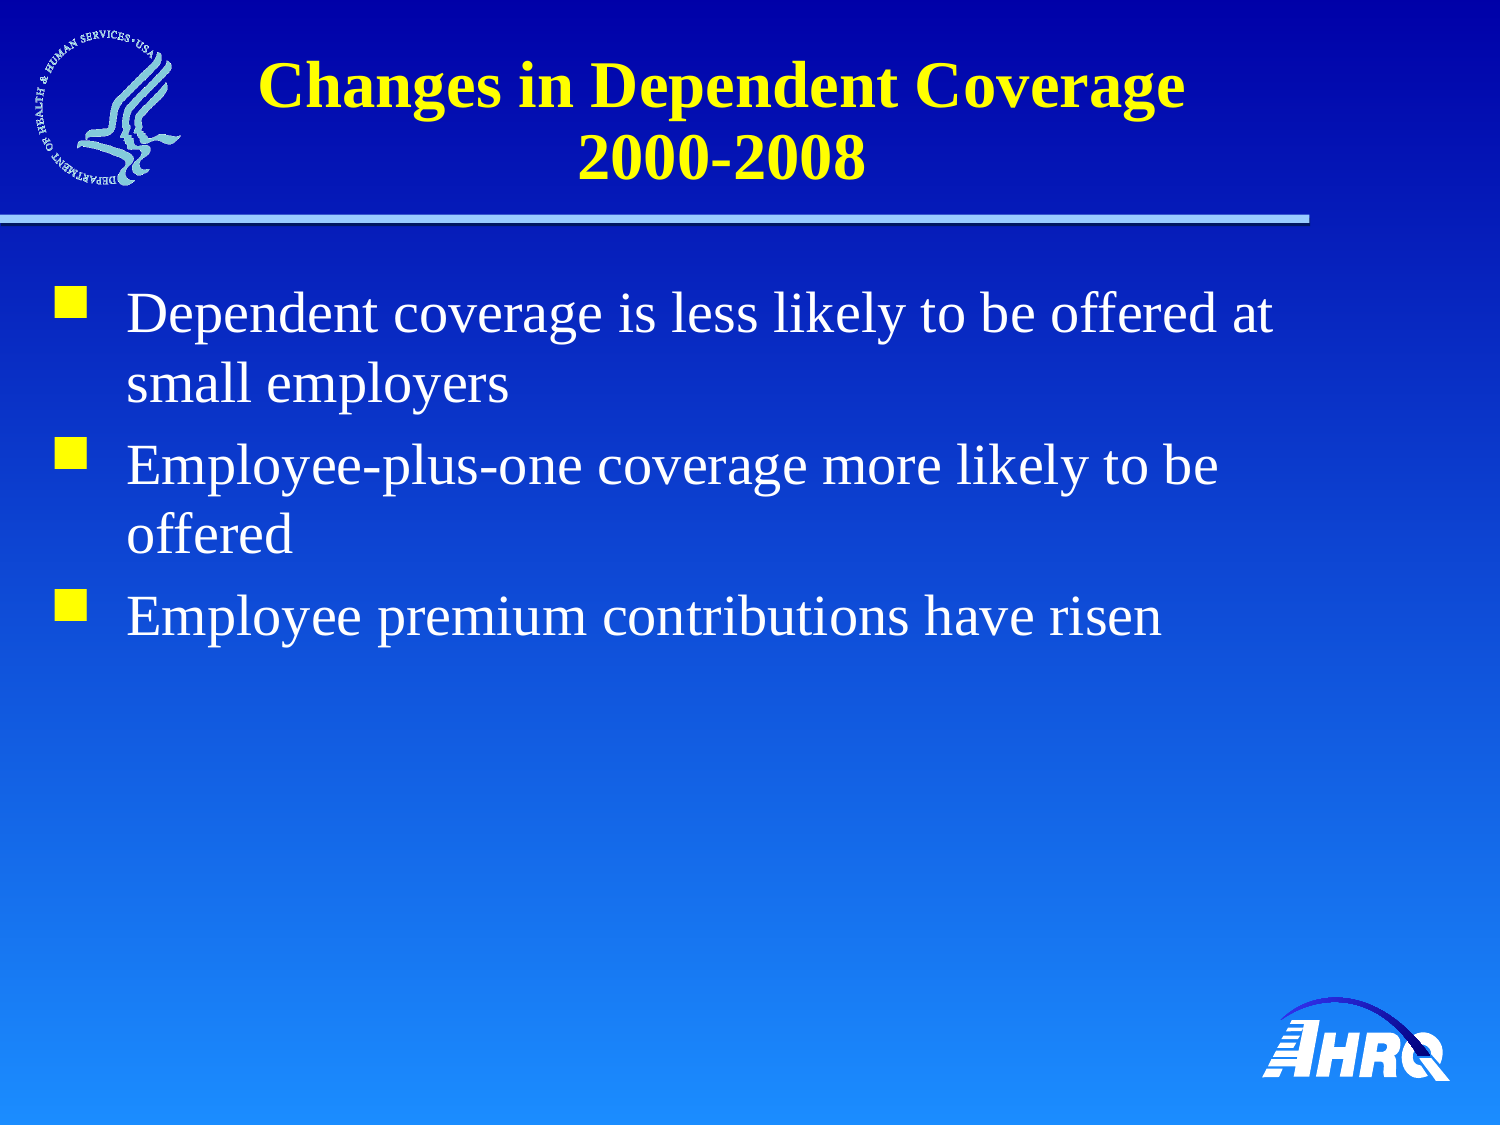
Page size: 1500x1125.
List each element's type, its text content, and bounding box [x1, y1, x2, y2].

title Changes in Dependent Coverage 2000-2008 [193, 61, 1251, 202]
picture [16, 12, 196, 210]
list Dependent coverage is less likely to be offered at small employers Employee-plus-one coverage more likely to be offered Employee premium contributions have risen [34, 266, 1412, 1051]
